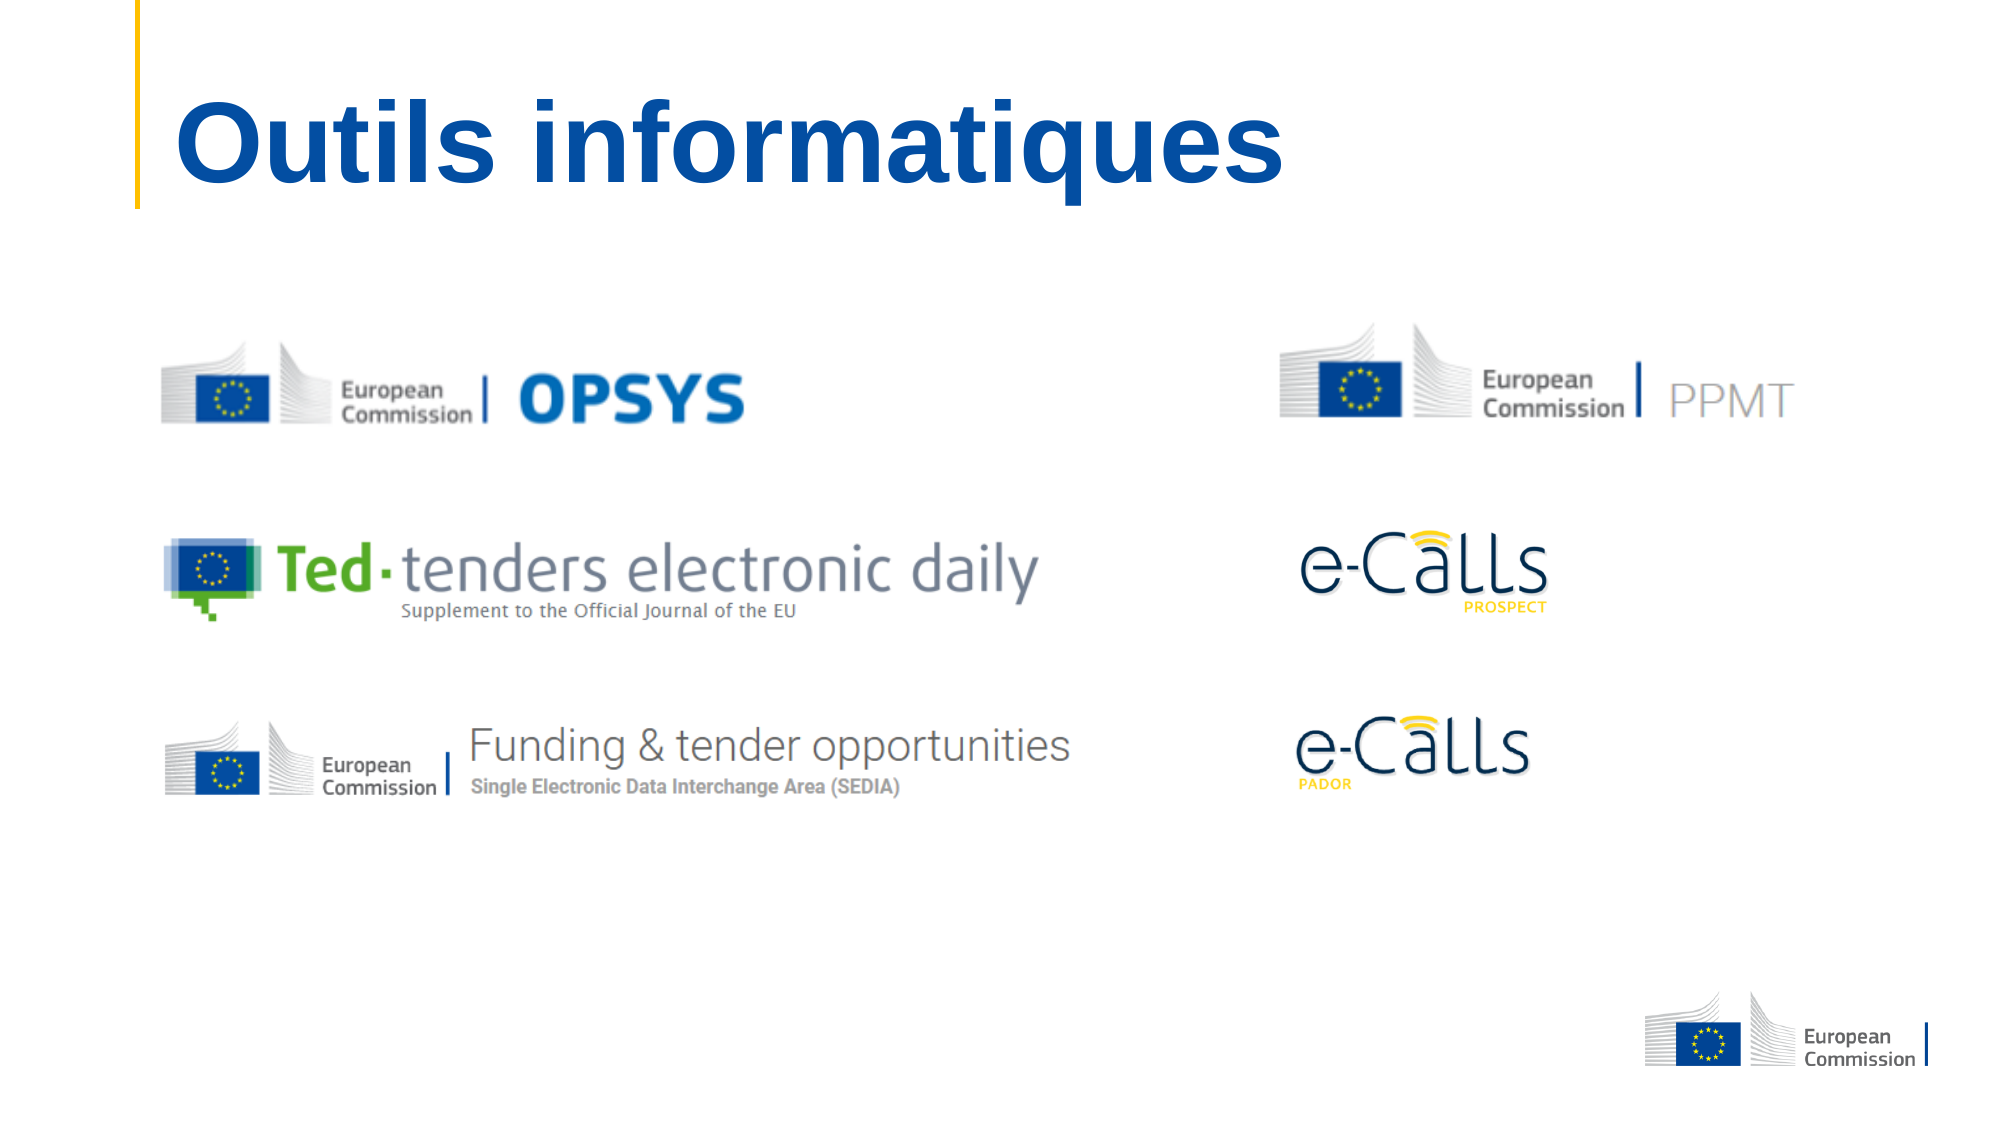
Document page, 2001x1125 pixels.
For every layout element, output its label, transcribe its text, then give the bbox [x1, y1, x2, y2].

picture [1285, 703, 1541, 796]
picture [147, 515, 1069, 649]
picture [154, 707, 1091, 815]
picture [1290, 523, 1561, 623]
title Outils informatiques [159, 79, 1885, 208]
picture [154, 306, 773, 461]
picture [1268, 316, 1809, 424]
picture [1645, 991, 1928, 1066]
